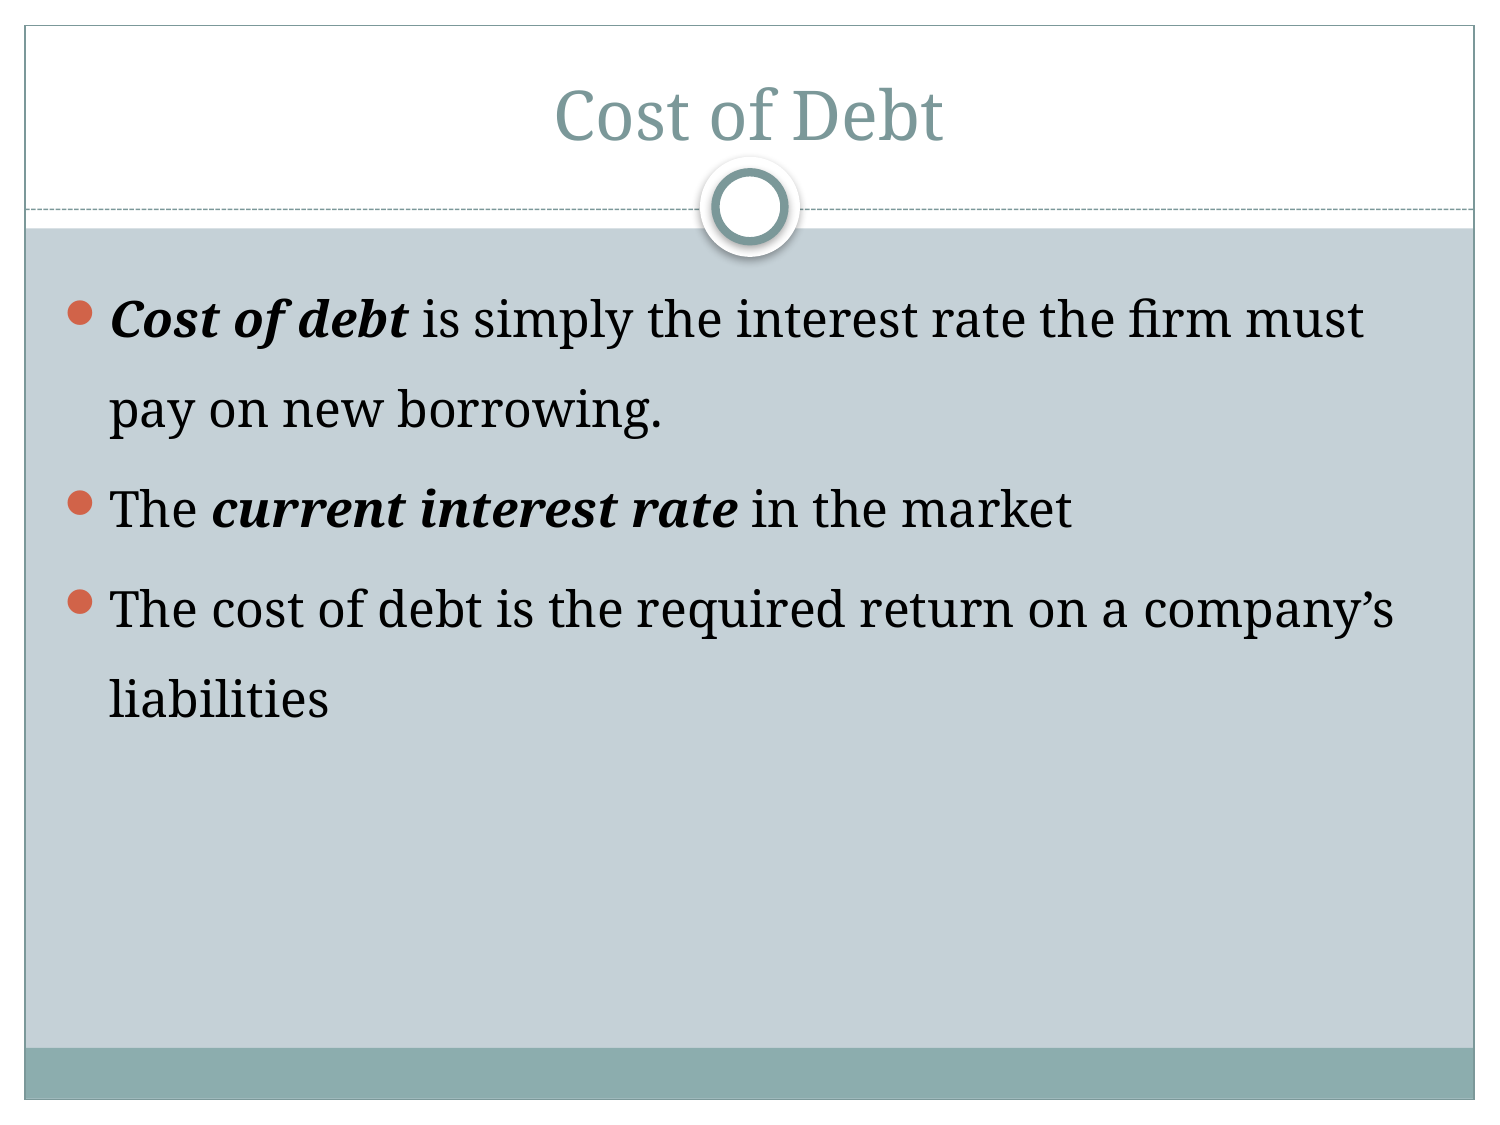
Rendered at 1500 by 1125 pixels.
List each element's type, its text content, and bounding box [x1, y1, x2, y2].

title Cost of Debt [49, 37, 1450, 162]
list Cost of debt is simply the interest rate the firm must pay on new borrowing. The current interest rate in the market The cost of debt is the required return on a company’s liabilities [49, 250, 1445, 1001]
